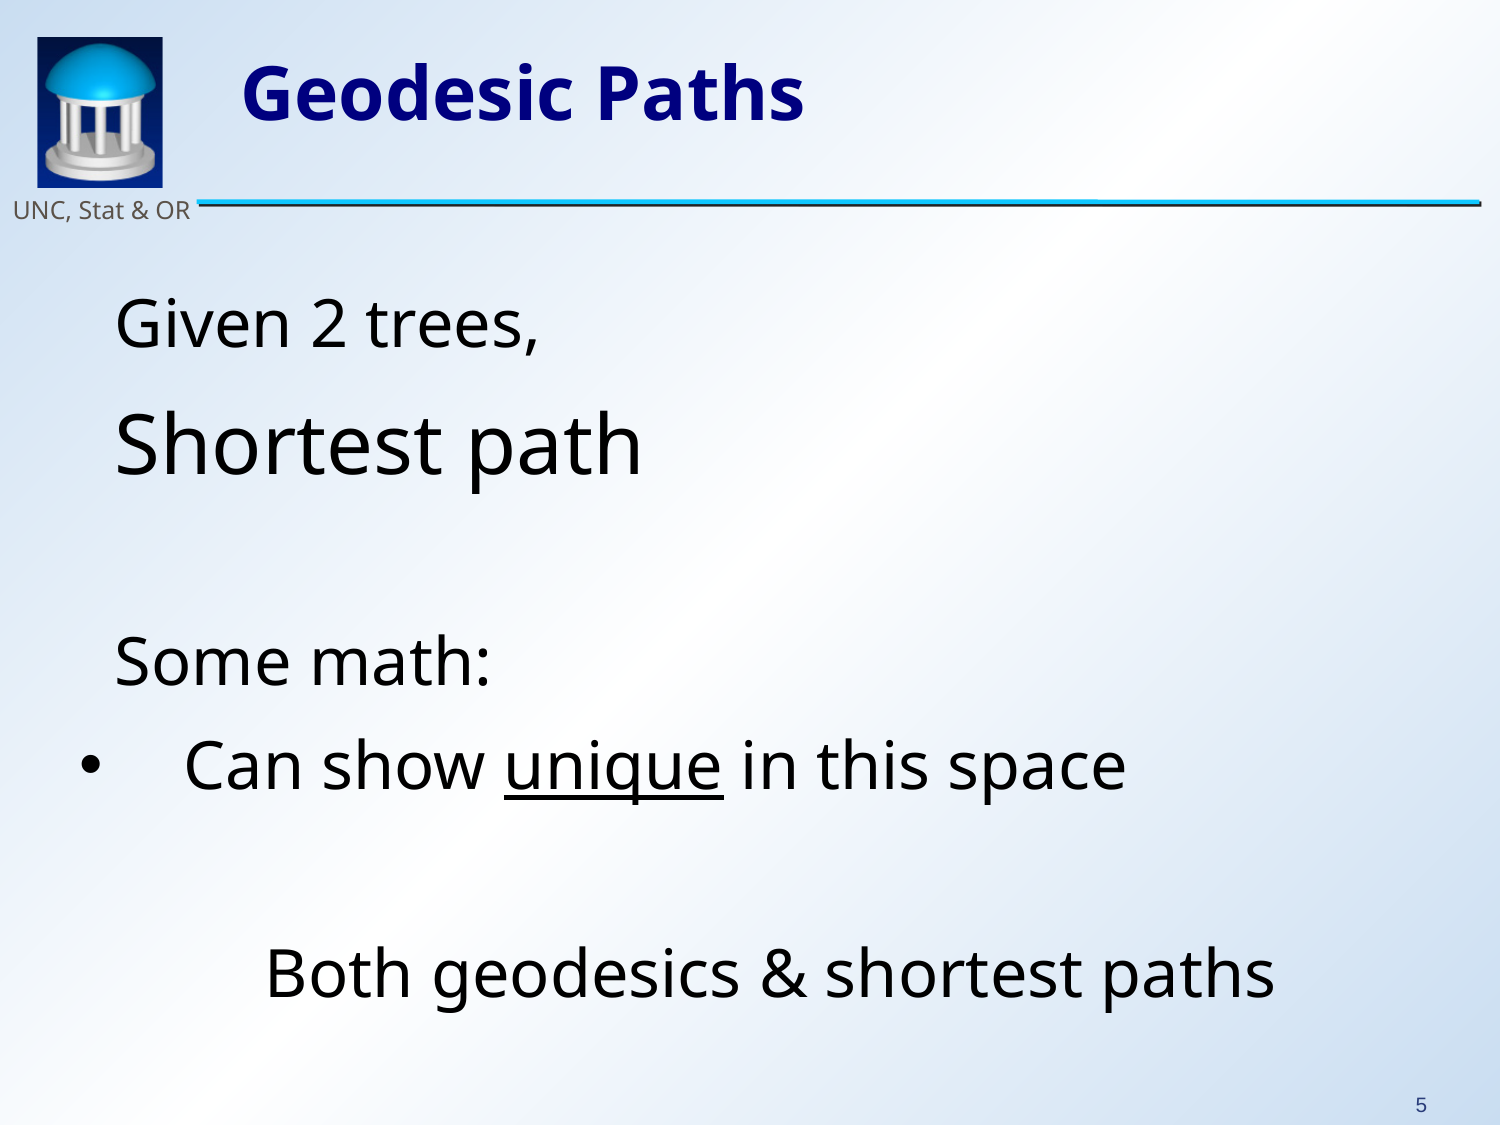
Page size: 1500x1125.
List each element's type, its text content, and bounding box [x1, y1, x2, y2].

title Geodesic Paths [224, 24, 1386, 156]
text_box Given 2 trees, Shortest path Some math: Can show unique in this space Both geodesics & shortest paths [24, 249, 1338, 1019]
